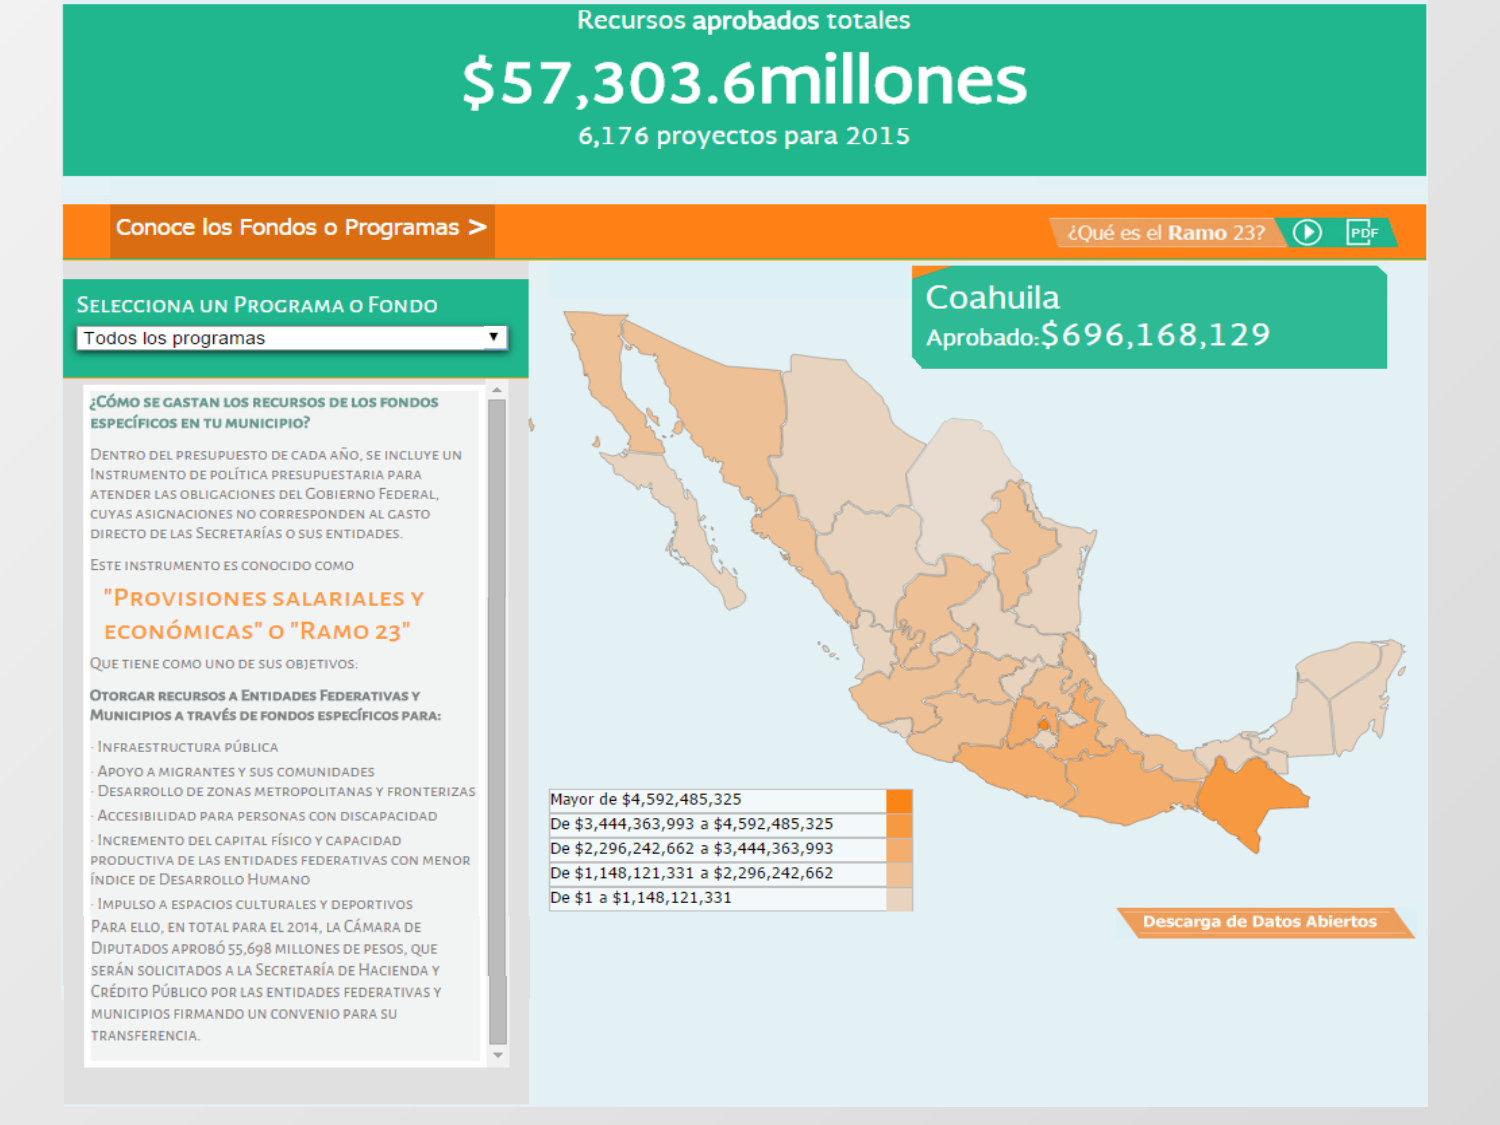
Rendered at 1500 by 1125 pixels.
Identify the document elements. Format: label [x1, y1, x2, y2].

picture [60, 0, 1429, 1107]
